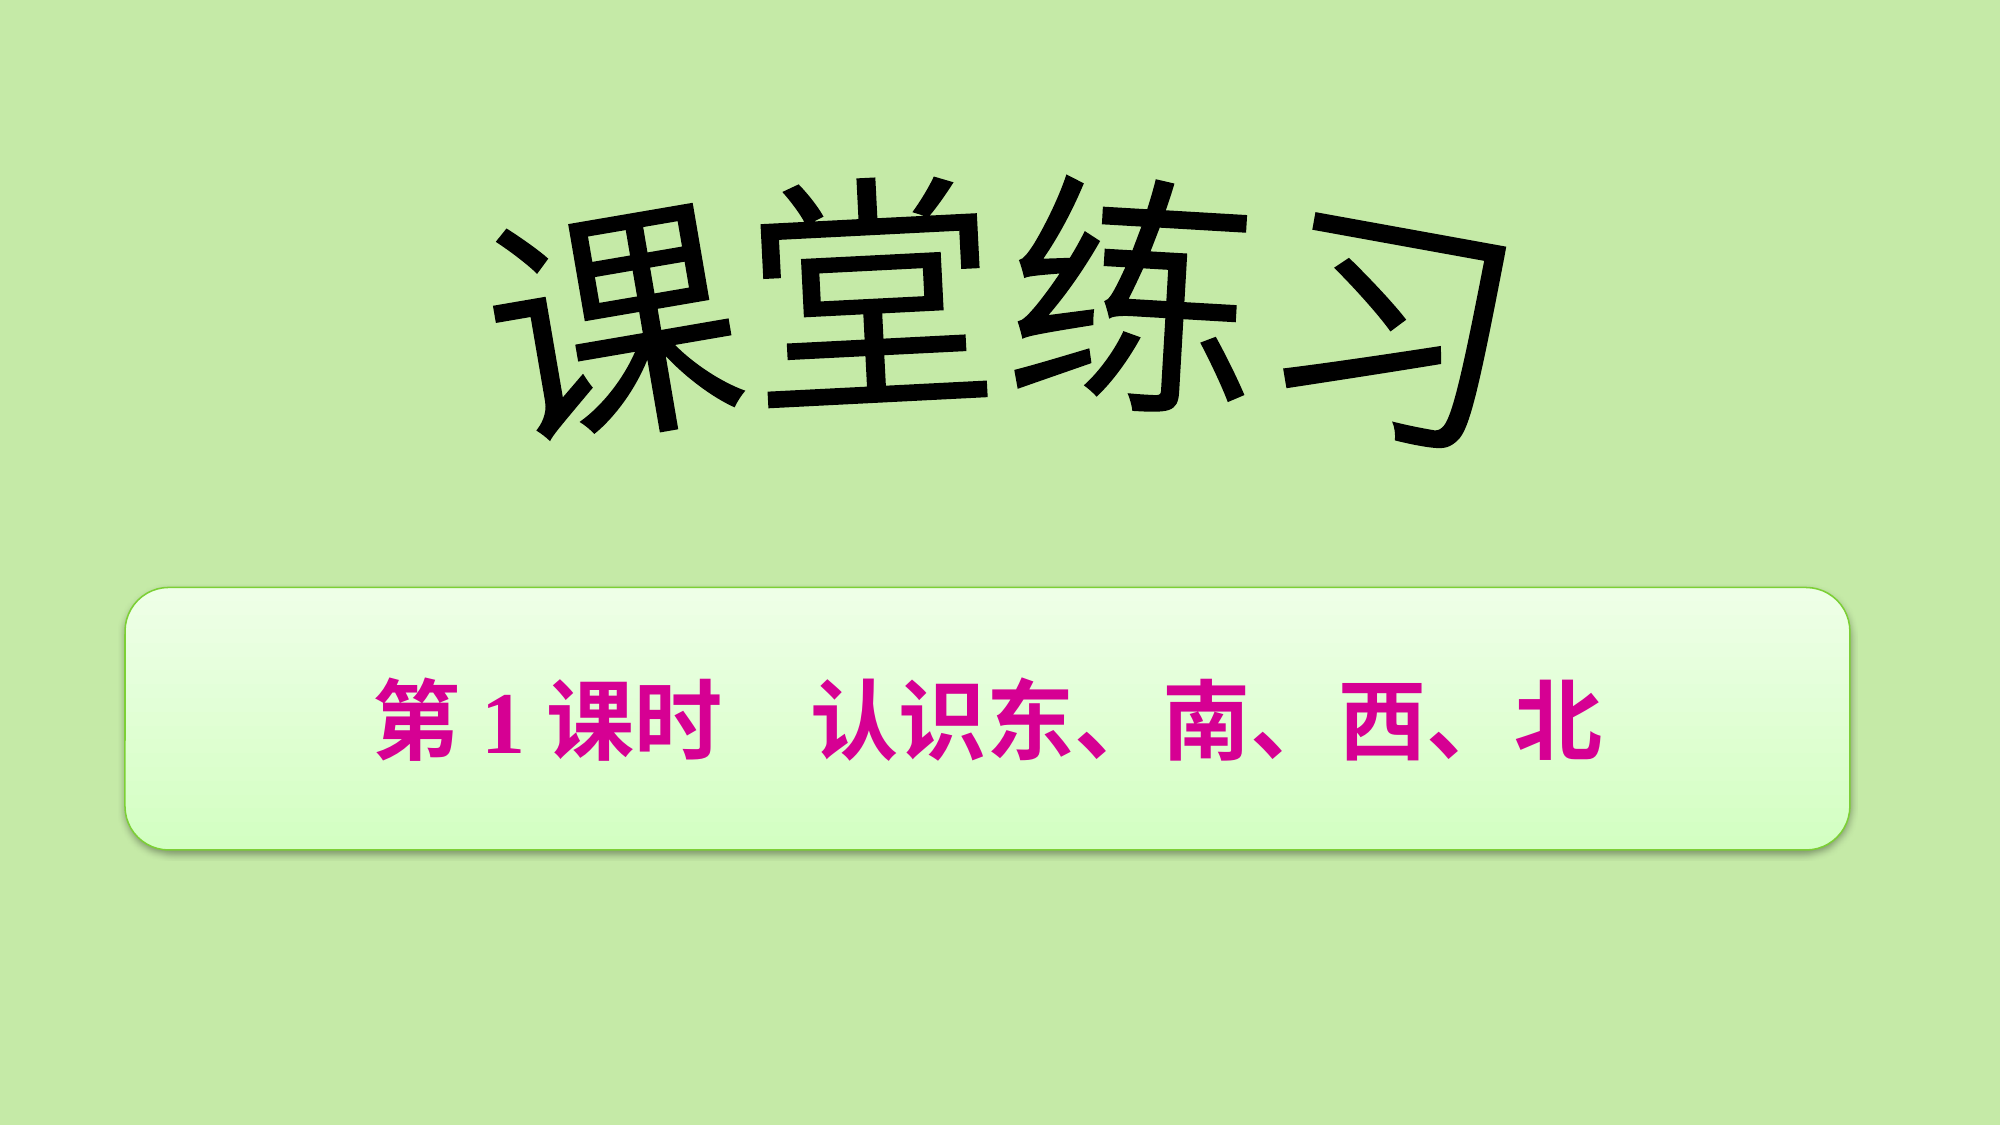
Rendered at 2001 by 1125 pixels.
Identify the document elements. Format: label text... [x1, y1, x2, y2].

text_box 第1课时 认识东、南、西、北 [124, 586, 1851, 851]
